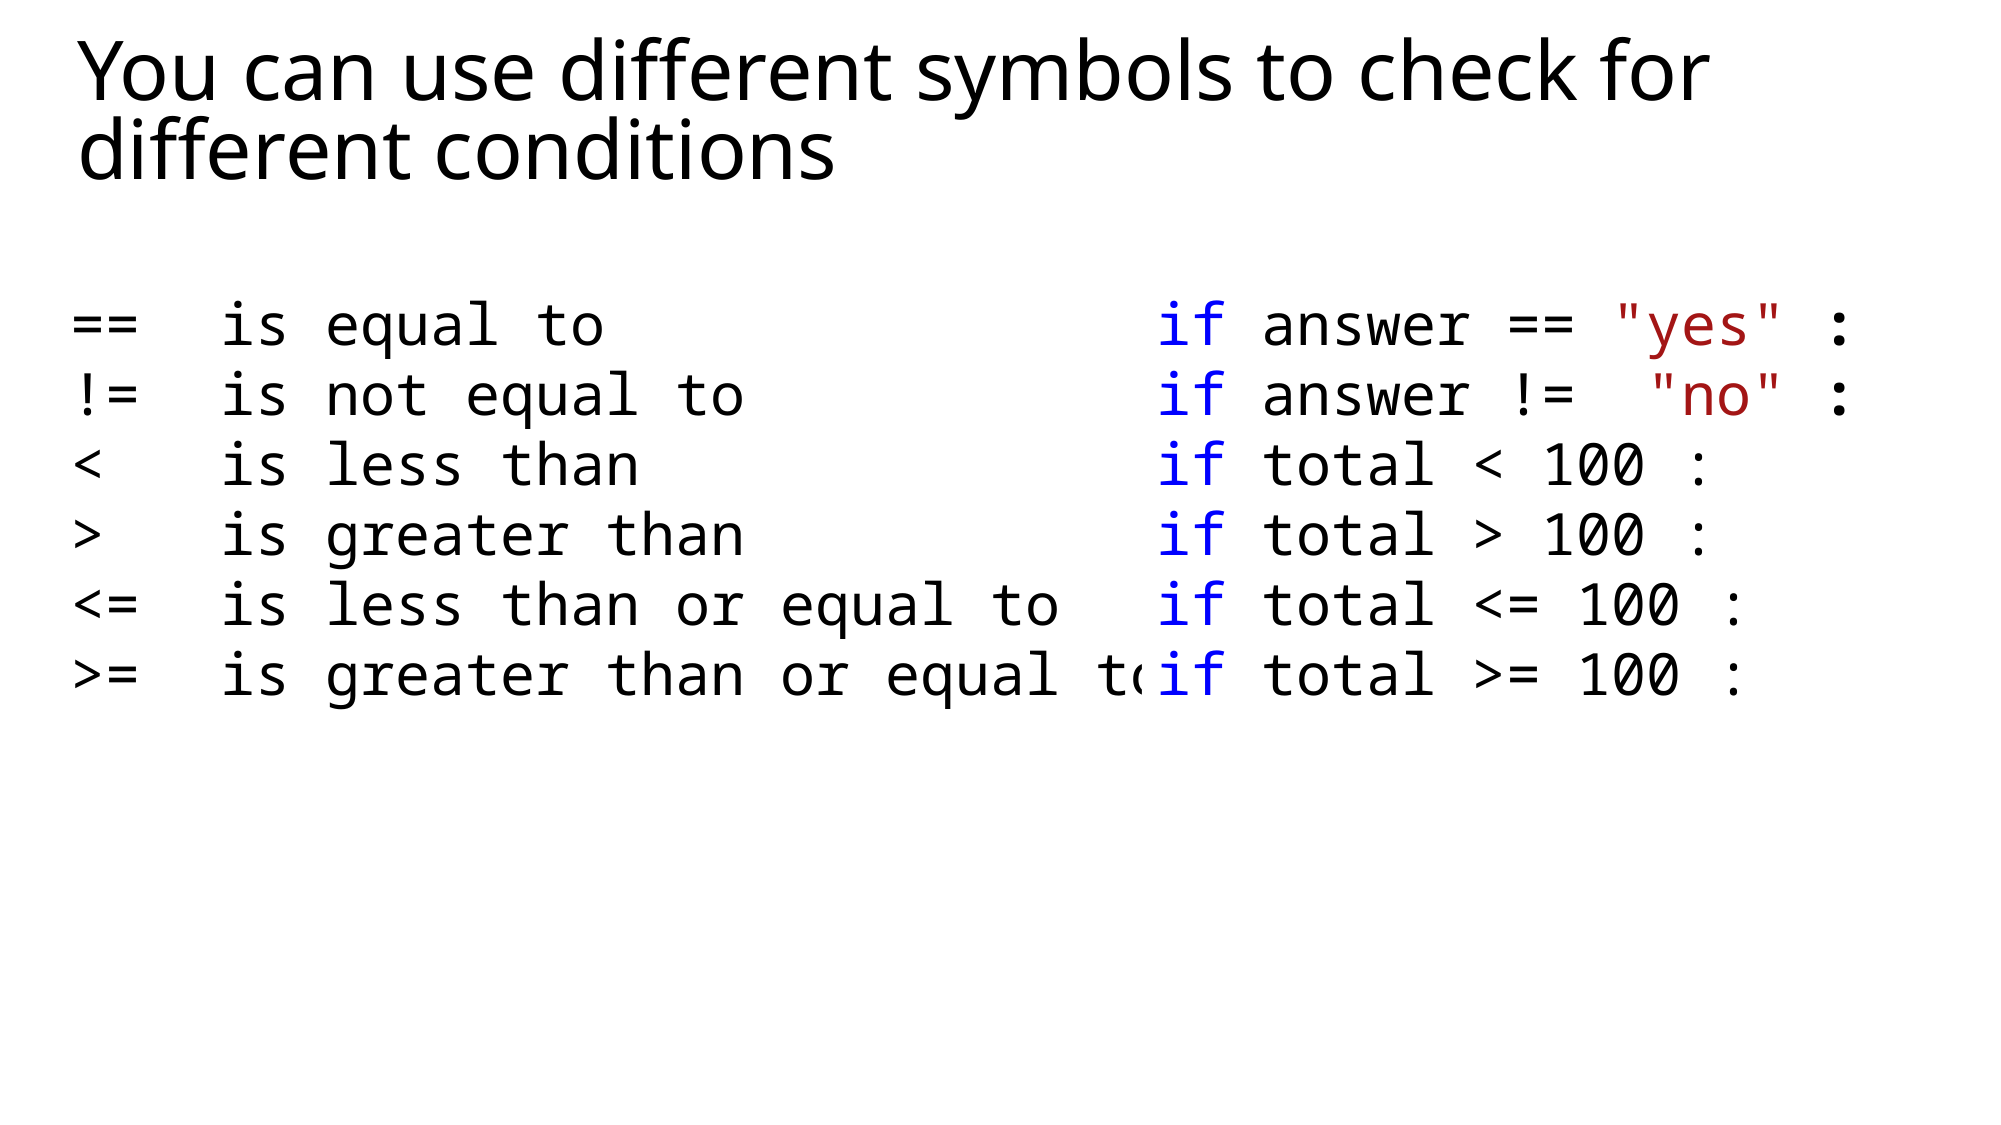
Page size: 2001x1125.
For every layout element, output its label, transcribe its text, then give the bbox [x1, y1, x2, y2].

title You can use different symbols to check for different conditions [62, 29, 1953, 205]
text_box == is equal to != is not equal to < is less than > is greater than <= is less than or equal to >= is greater than or equal to [55, 279, 1141, 715]
text_box if answer == "yes" : if answer != "no" : if total < 100 : if total > 100 : if total <= 100 : if total >= 100 : [1141, 279, 1947, 715]
